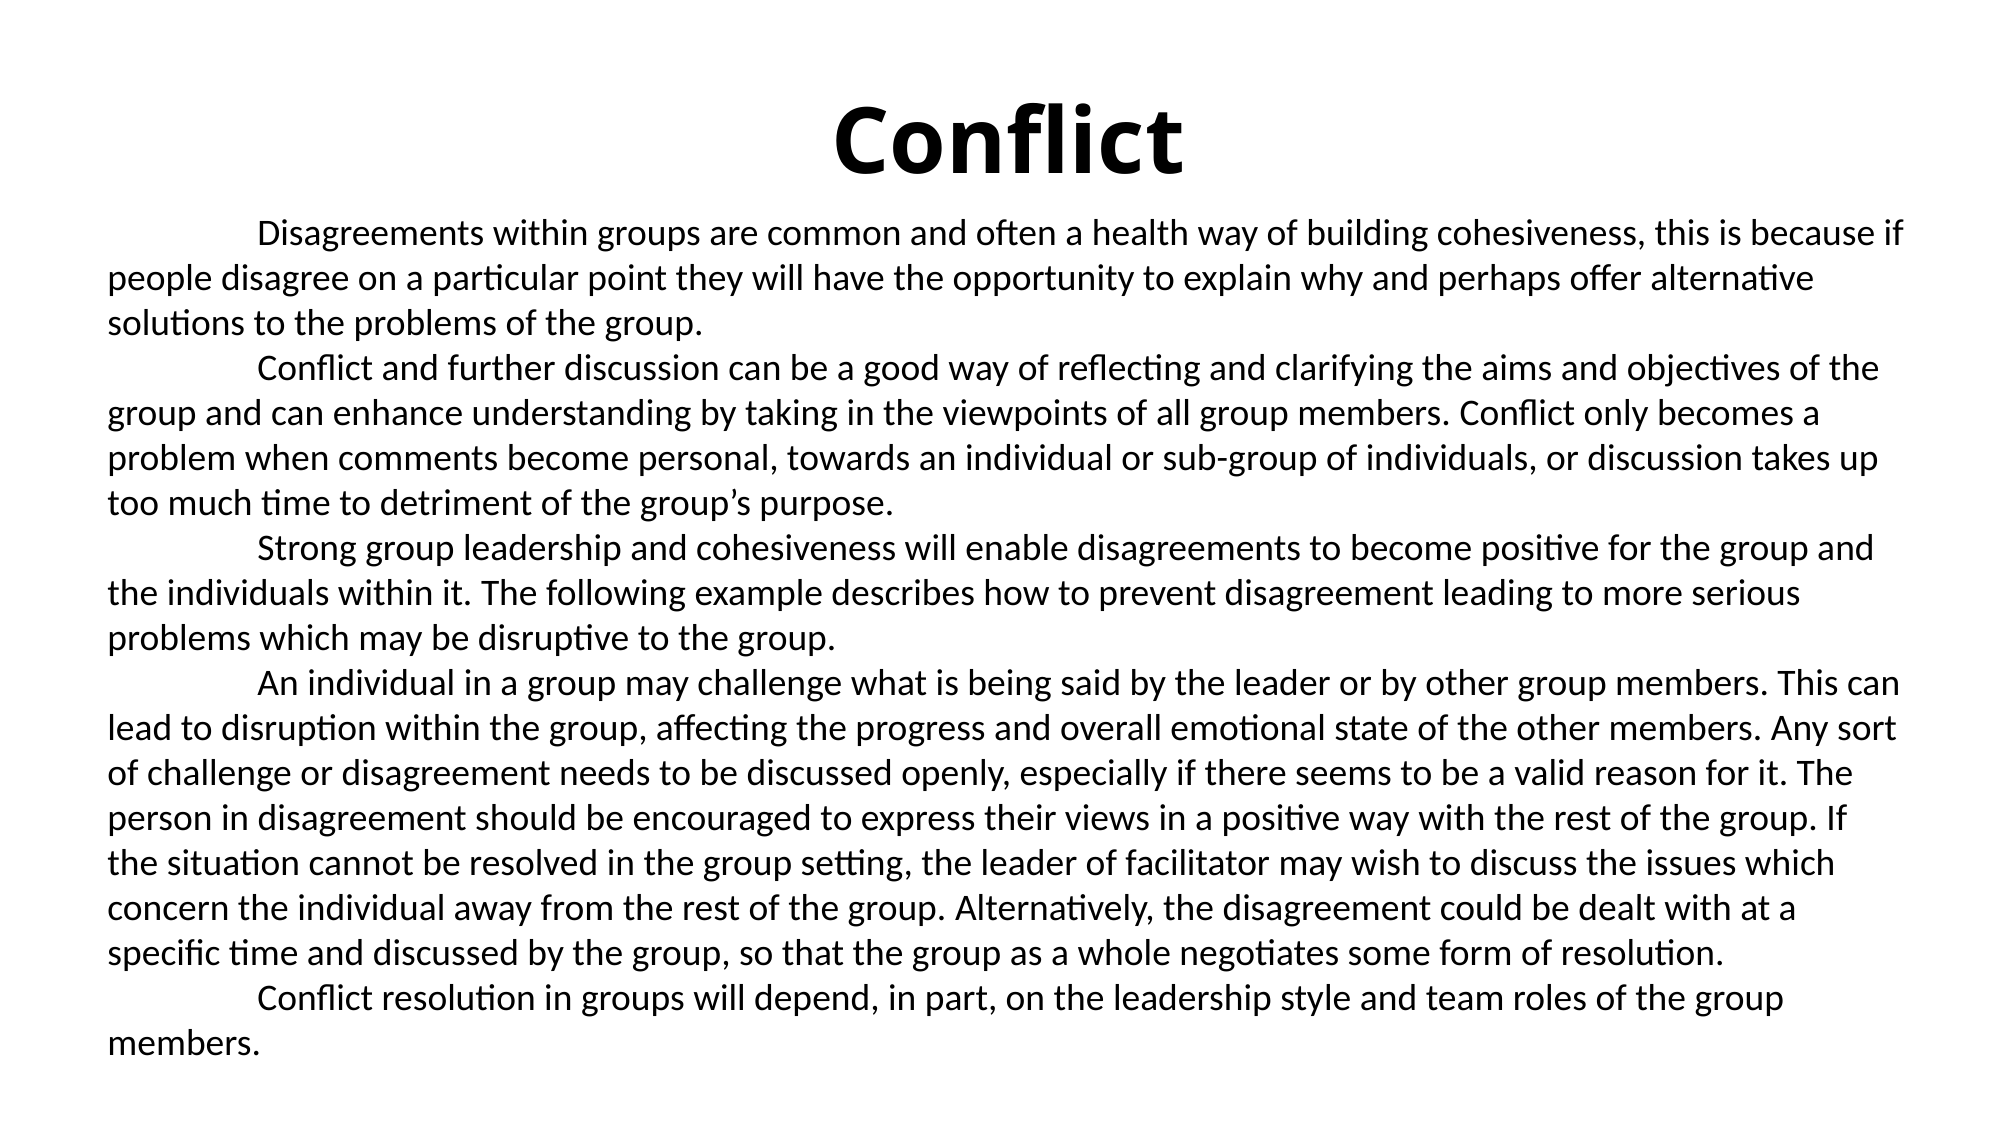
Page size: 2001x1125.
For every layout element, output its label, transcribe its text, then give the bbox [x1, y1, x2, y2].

text_box Disagreements within groups are common and often a health way of building cohesiveness, this is because if people disagree on a particular point they will have the opportunity to explain why and perhaps offer alternative solutions to the problems of the group. Conflict and further discussion can be a good way of reflecting and clarifying the aims and objectives of the group and can enhance understanding by taking in the viewpoints of all group members. Conflict only becomes a problem when comments become personal, towards an individual or sub-group of individuals, or discussion takes up too much time to detriment of the group’s purpose. Strong group leadership and cohesiveness will enable disagreements to become positive for the group and the individuals within it. The following example describes how to prevent disagreement leading to more serious problems which may be disruptive to the group. An individual in a group may challenge what is being said by the leader or by other group members. This can lead to disruption within the group, affecting the progress and overall emotional state of the other members. Any sort of challenge or disagreement needs to be discussed openly, especially if there seems to be a valid reason for it. The person in disagreement should be encouraged to express their views in a positive way with the rest of the group. If the situation cannot be resolved in the group setting, the leader of facilitator may wish to discuss the issues which concern the individual away from the rest of the group. Alternatively, the disagreement could be dealt with at a specific time and discussed by the group, so that the group as a whole negotiates some form of resolution. Conflict resolution in groups will depend, in part, on the leadership style and team roles of the group members. [92, 201, 1924, 1116]
title Conflict [145, 34, 1871, 201]
